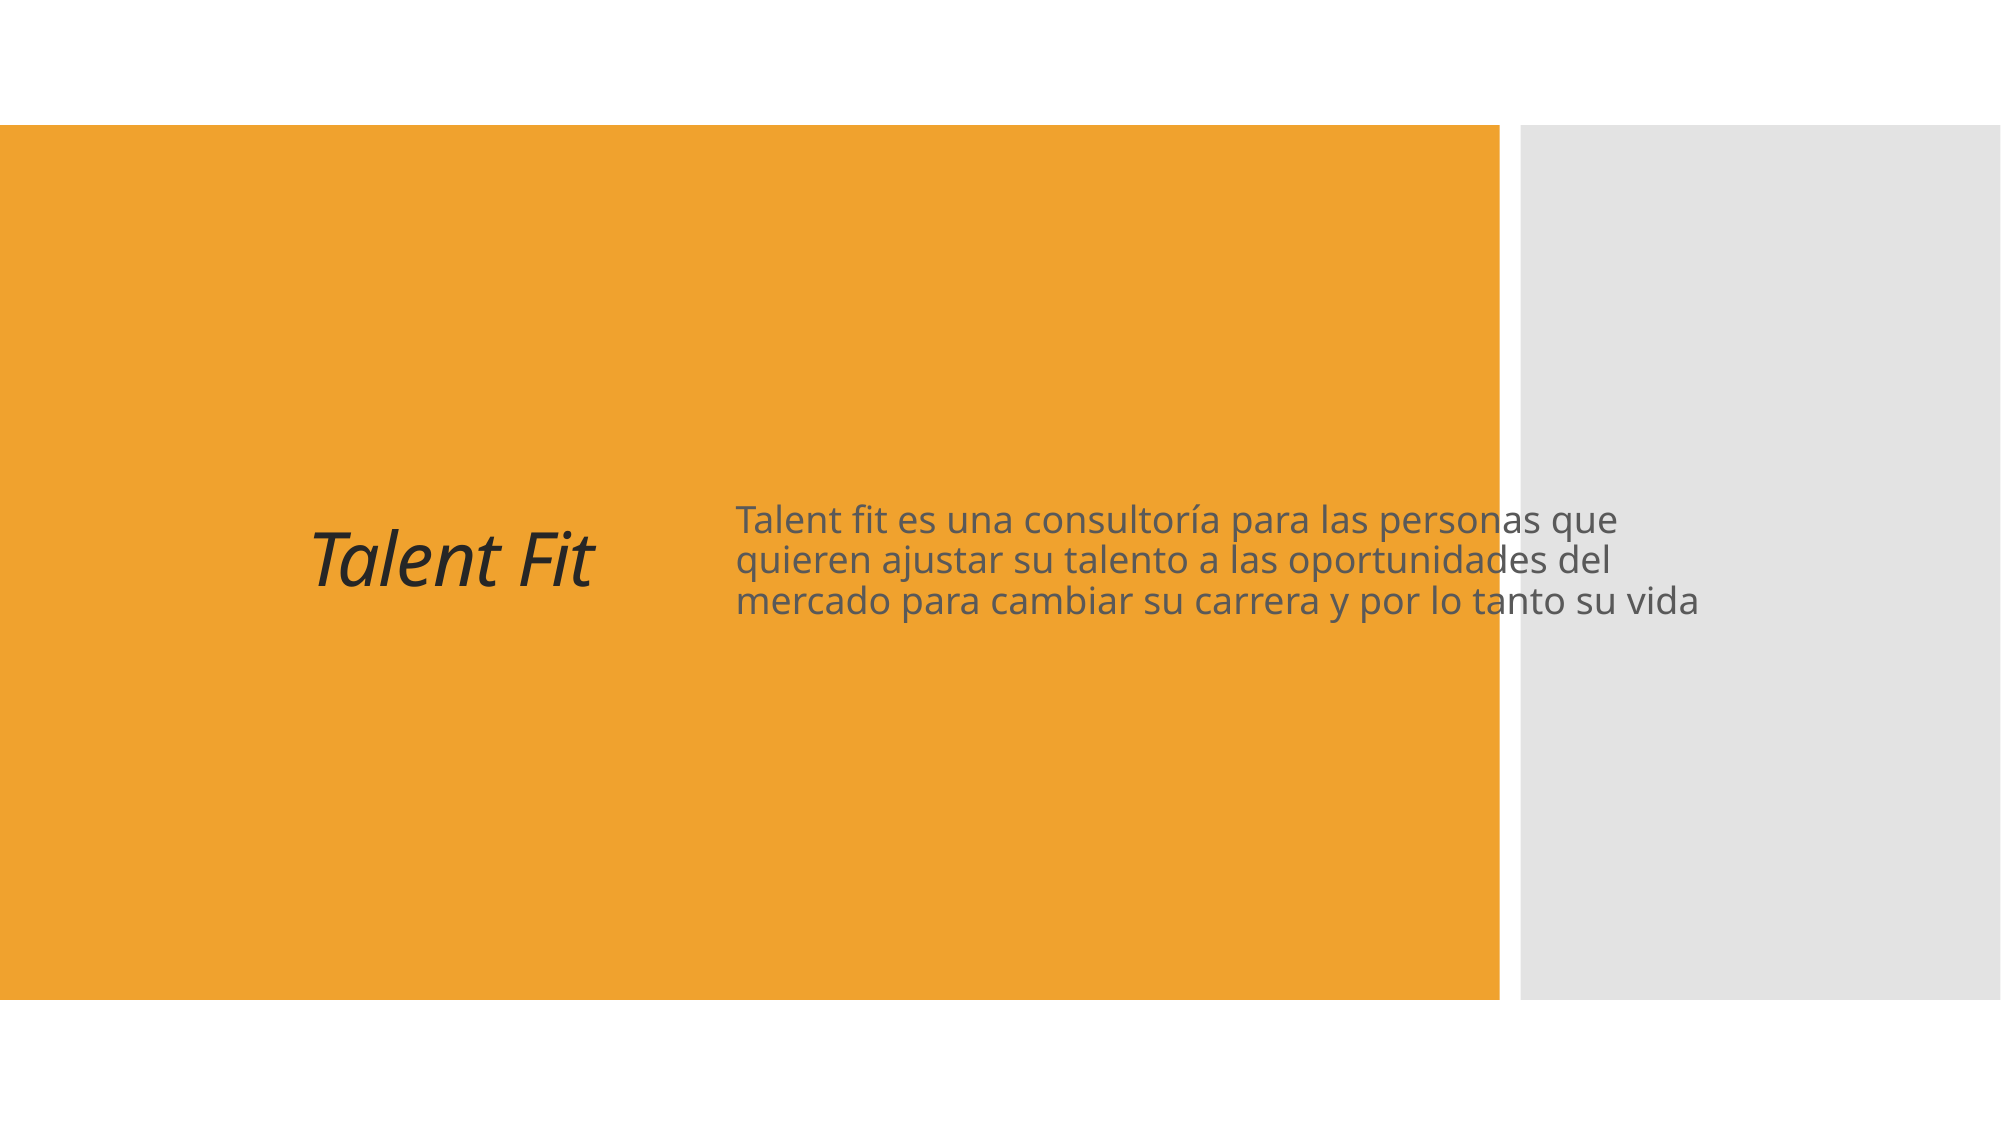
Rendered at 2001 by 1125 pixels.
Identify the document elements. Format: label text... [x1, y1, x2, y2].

title Talent Fit [105, 184, 610, 940]
text_box Talent fit es una consultoría para las personas que quieren ajustar su talento a las oportunidades del mercado para cambiar su carrera y por lo tanto su vida [720, 141, 1729, 982]
